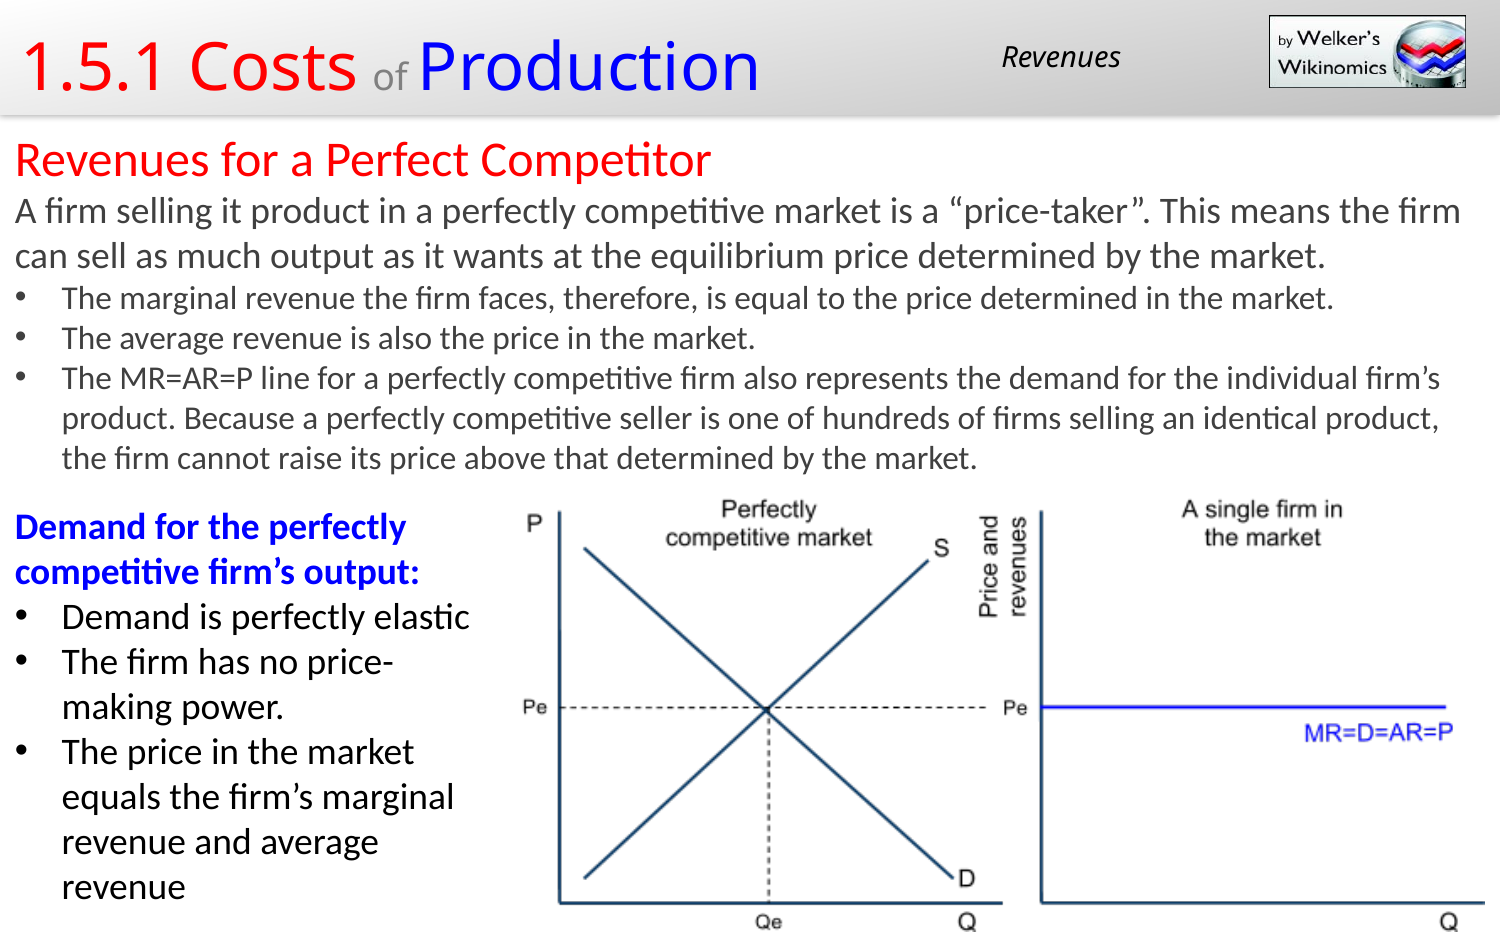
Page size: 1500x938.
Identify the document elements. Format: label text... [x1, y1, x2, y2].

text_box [0, 0, 1500, 115]
picture [474, 487, 1486, 932]
text_box Demand for the perfectly competitive firm’s output: Demand is perfectly elastic The firm has no price-making power. The price in the market equals the firm’s marginal revenue and average revenue [0, 494, 469, 915]
text_box Revenues for a Perfect Competitor A firm selling it product in a perfectly competitive market is a “price-taker”. This means the firm can sell as much output as it wants at the equilibrium price determined by the market. The marginal revenue the firm faces, therefore, is equal to the price determined in the market. The average revenue is also the price in the market. The MR=AR=P line for a perfectly competitive firm also represents the demand for the individual firm’s product. Because a perfectly competitive seller is one of hundreds of firms selling an identical product, the firm cannot raise its price above that determined by the market. [0, 123, 1500, 484]
